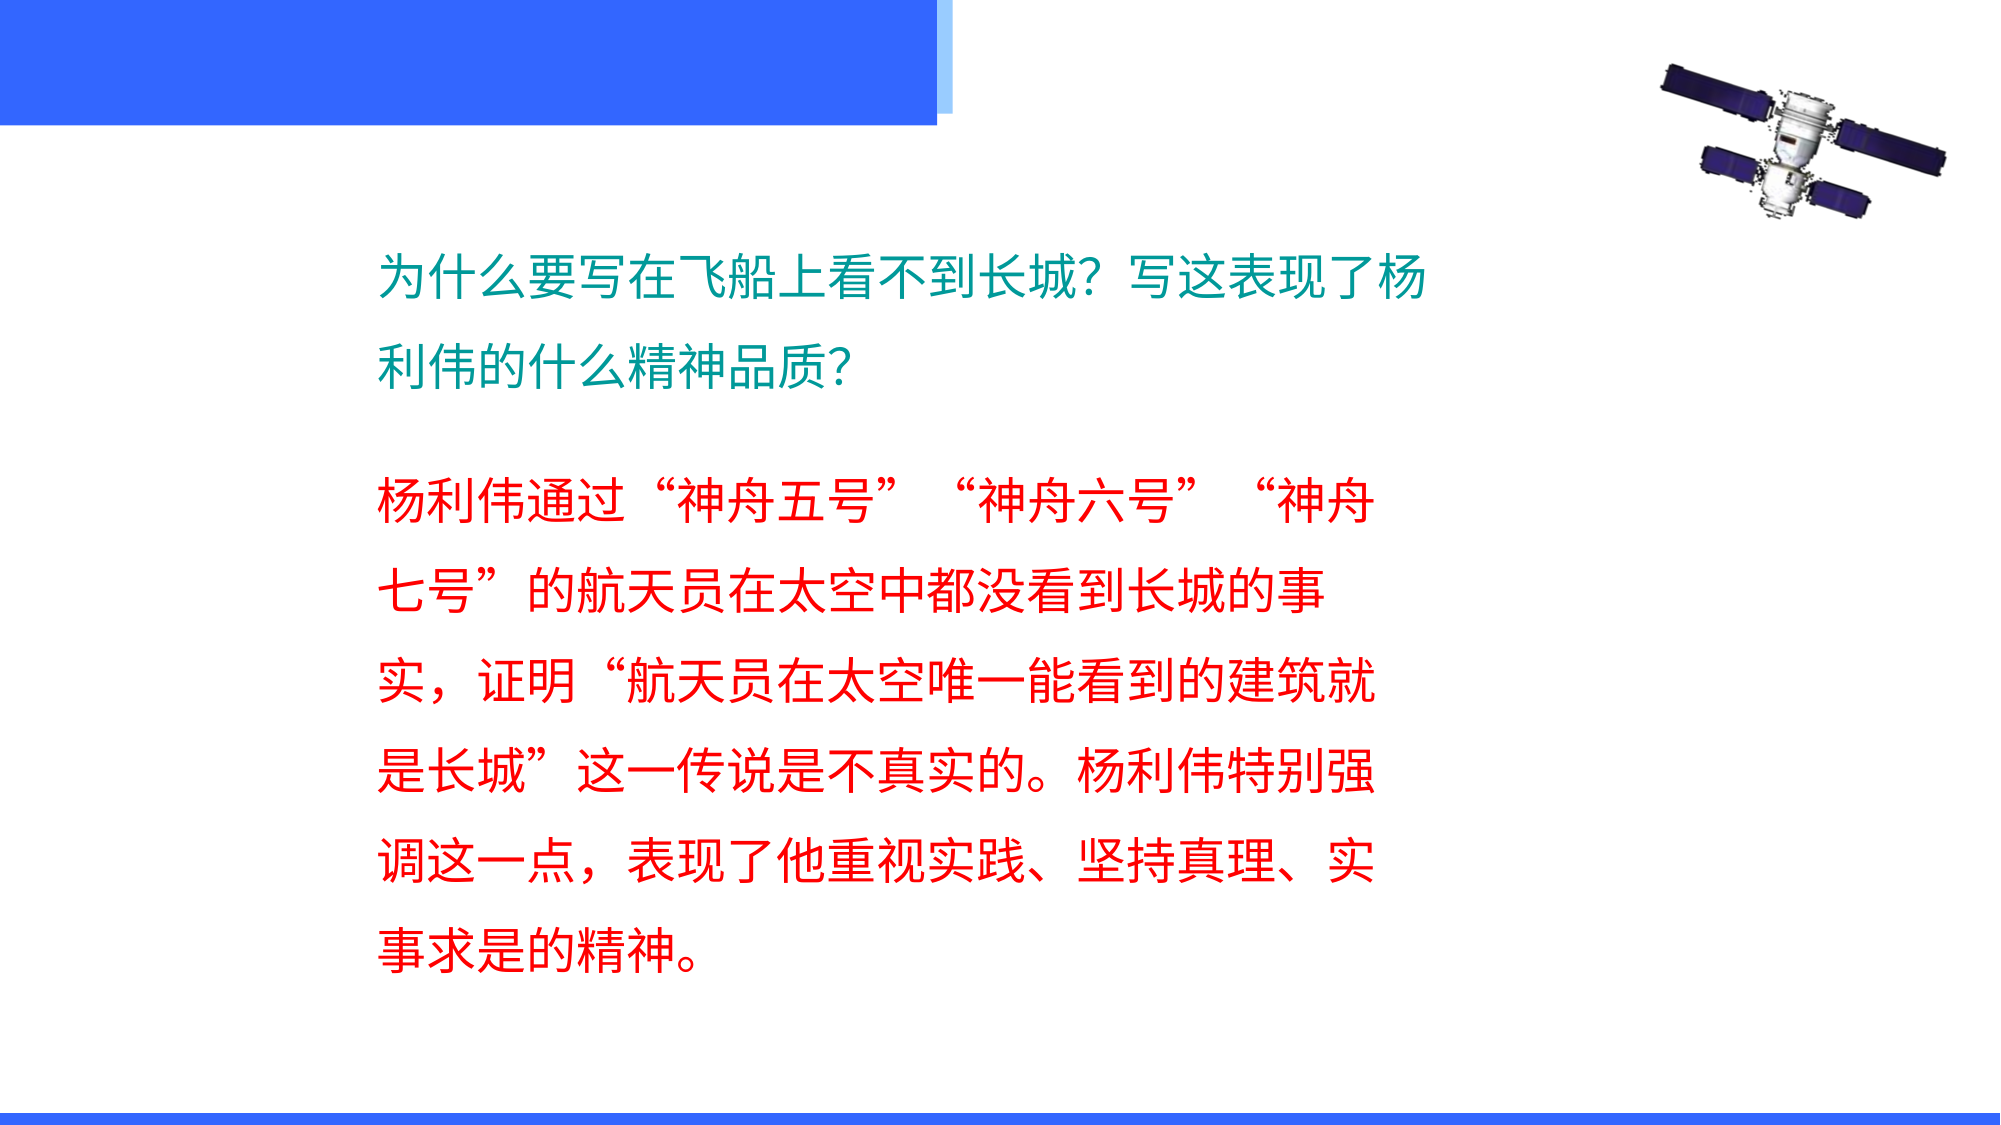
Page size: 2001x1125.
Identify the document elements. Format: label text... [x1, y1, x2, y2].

text_box 杨利伟通过“神舟五号”“神舟六号”“神舟七号”的航天员在太空中都没看到长城的事实，证明“航天员在太空唯一能看到的建筑就是长城”这一传说是不真实的。杨利伟特别强调这一点，表现了他重视实践、坚持真理、实事求是的精神。 [362, 432, 1434, 988]
text_box 为什么要写在飞船上看不到长城？写这表现了杨利伟的什么精神品质？ [362, 207, 1485, 403]
picture [1609, 11, 1982, 298]
